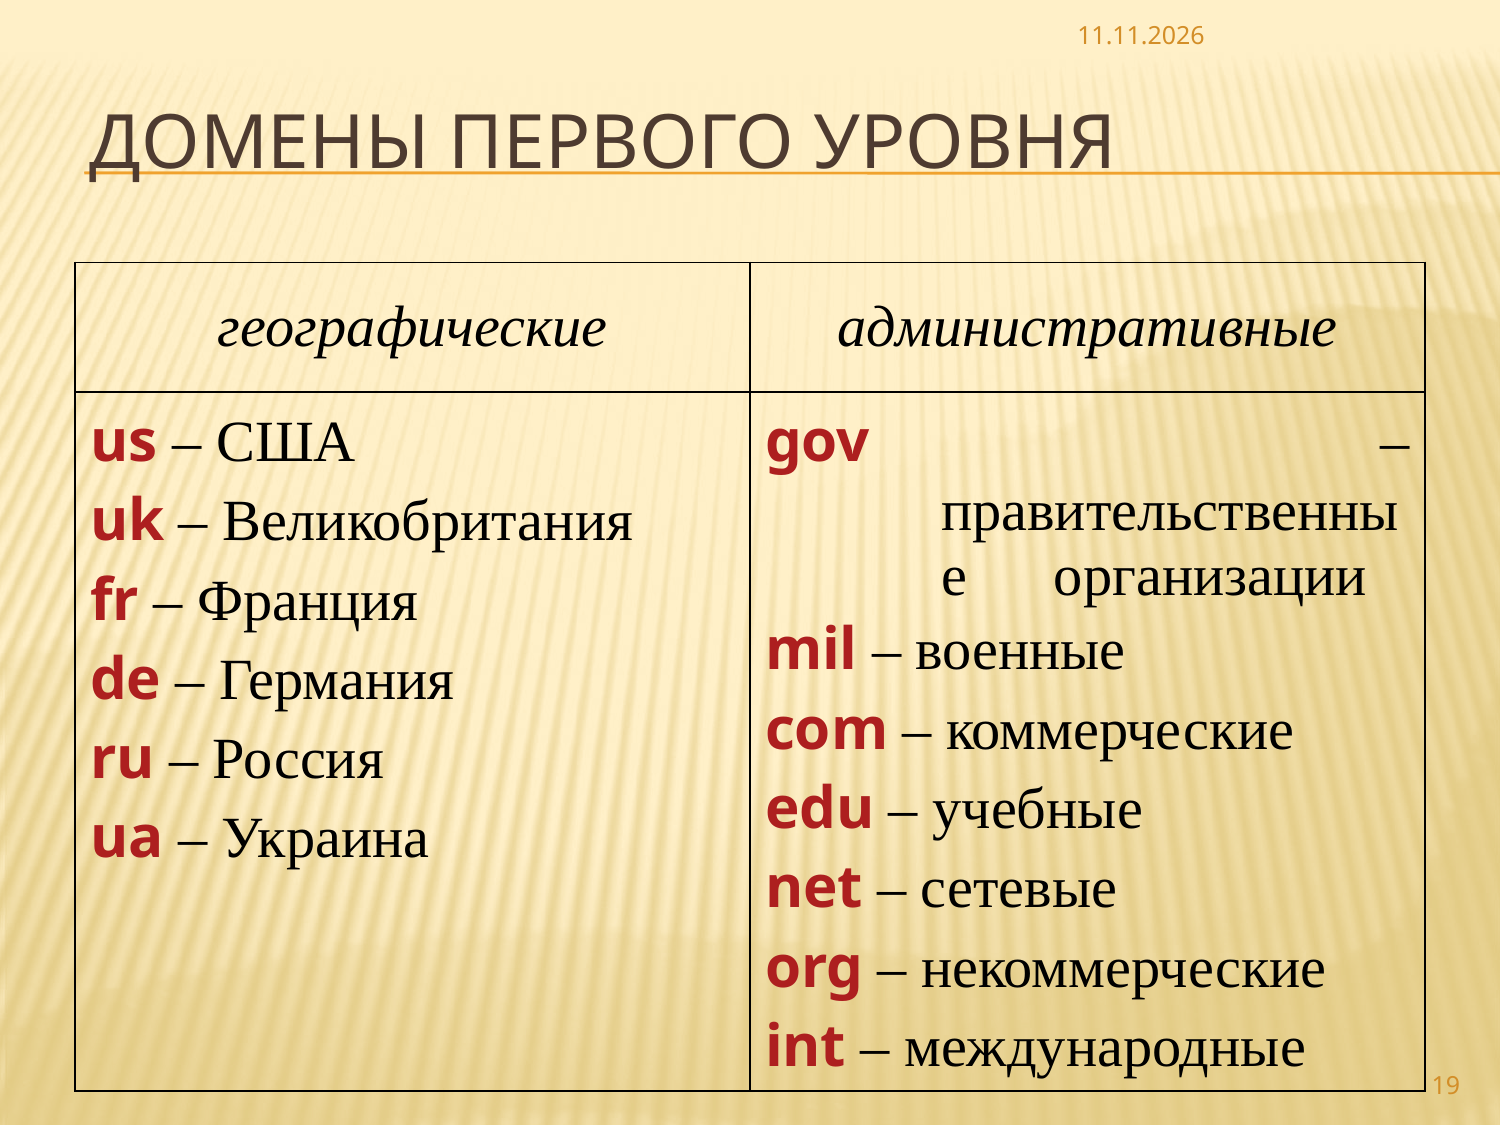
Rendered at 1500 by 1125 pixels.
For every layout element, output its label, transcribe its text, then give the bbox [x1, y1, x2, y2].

table_cell us – США uk – Великобритания fr – Франция de – Германия ru – Россия ua – Украина [76, 393, 749, 1090]
slide_number 19 [1350, 1062, 1475, 1103]
table_header географические [76, 263, 749, 391]
table_cell gov – правительственные организации mil – военные com – коммерческие edu – учебные net – сетевые org – некоммерческие int – международные [751, 393, 1424, 1090]
table_header административные [751, 263, 1424, 391]
title Домены первого уровня [75, 45, 1425, 233]
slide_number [1062, 12, 1475, 60]
